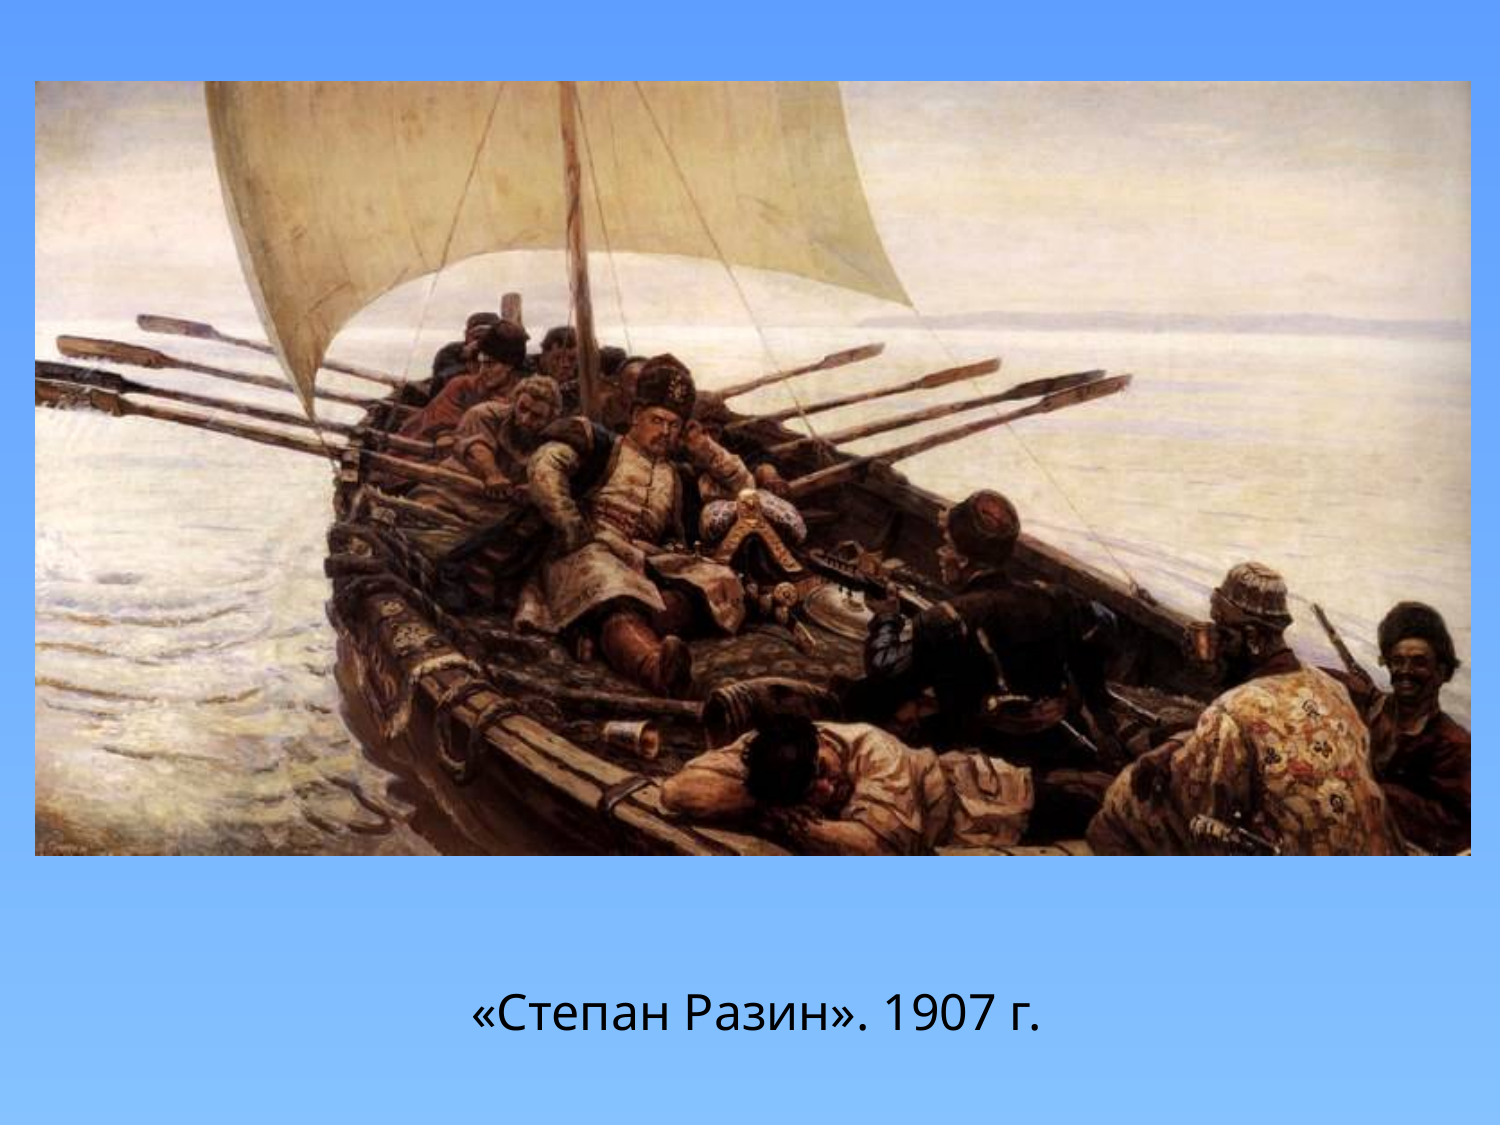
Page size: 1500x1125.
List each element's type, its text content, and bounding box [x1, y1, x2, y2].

picture [34, 81, 1471, 856]
text_box «Степан Разин». 1907 г. [81, 972, 1432, 1076]
